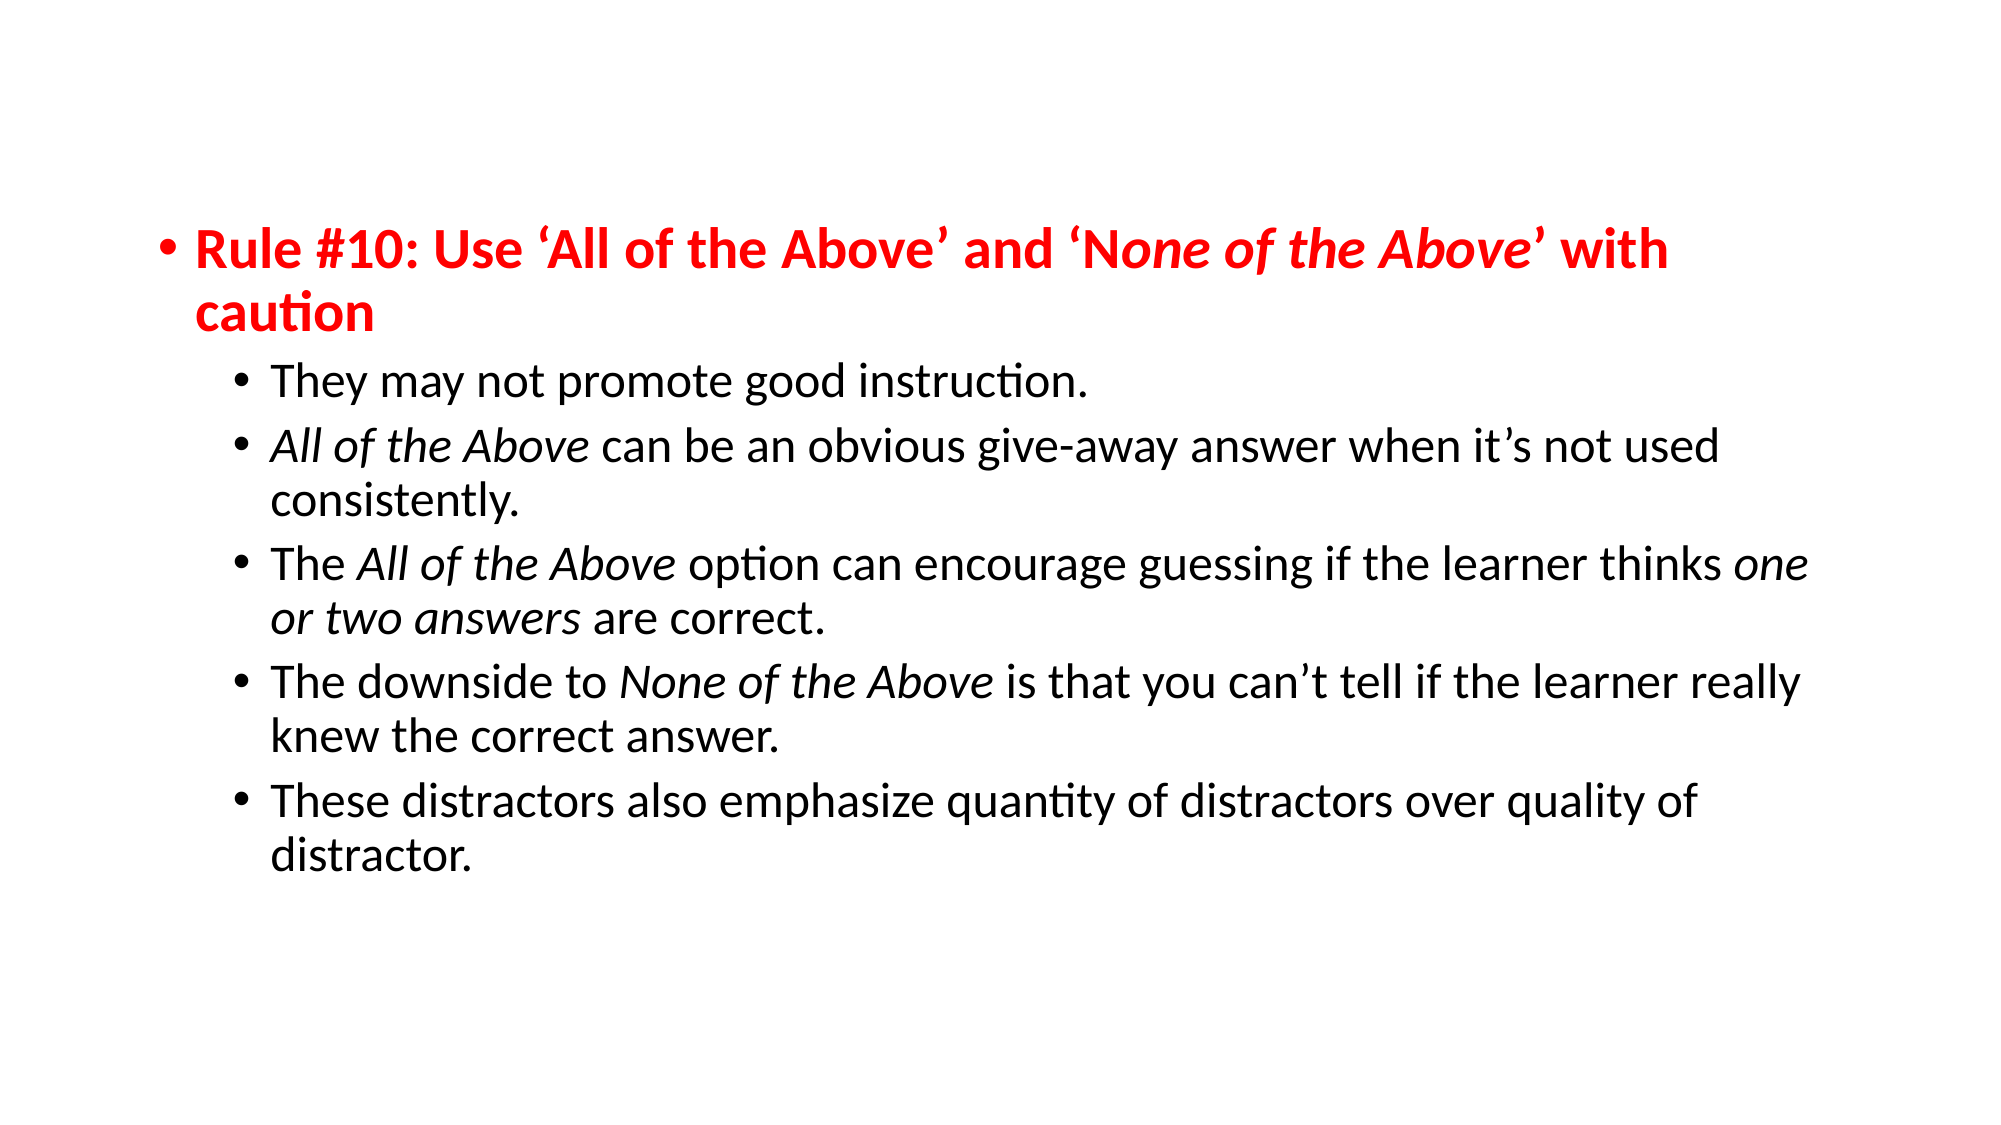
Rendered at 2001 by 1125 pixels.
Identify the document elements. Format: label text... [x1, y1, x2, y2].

list Rule #10: Use ‘All of the Above’ and ‘None of the Above’ with caution They may not promote good instruction. All of the Above can be an obvious give-away answer when it’s not used consistently. The All of the Above option can encourage guessing if the learner thinks one or two answers are correct. The downside to None of the Above is that you can’t tell if the learner really knew the correct answer. These distractors also emphasize quantity of distractors over quality of distractor. [142, 210, 1868, 925]
